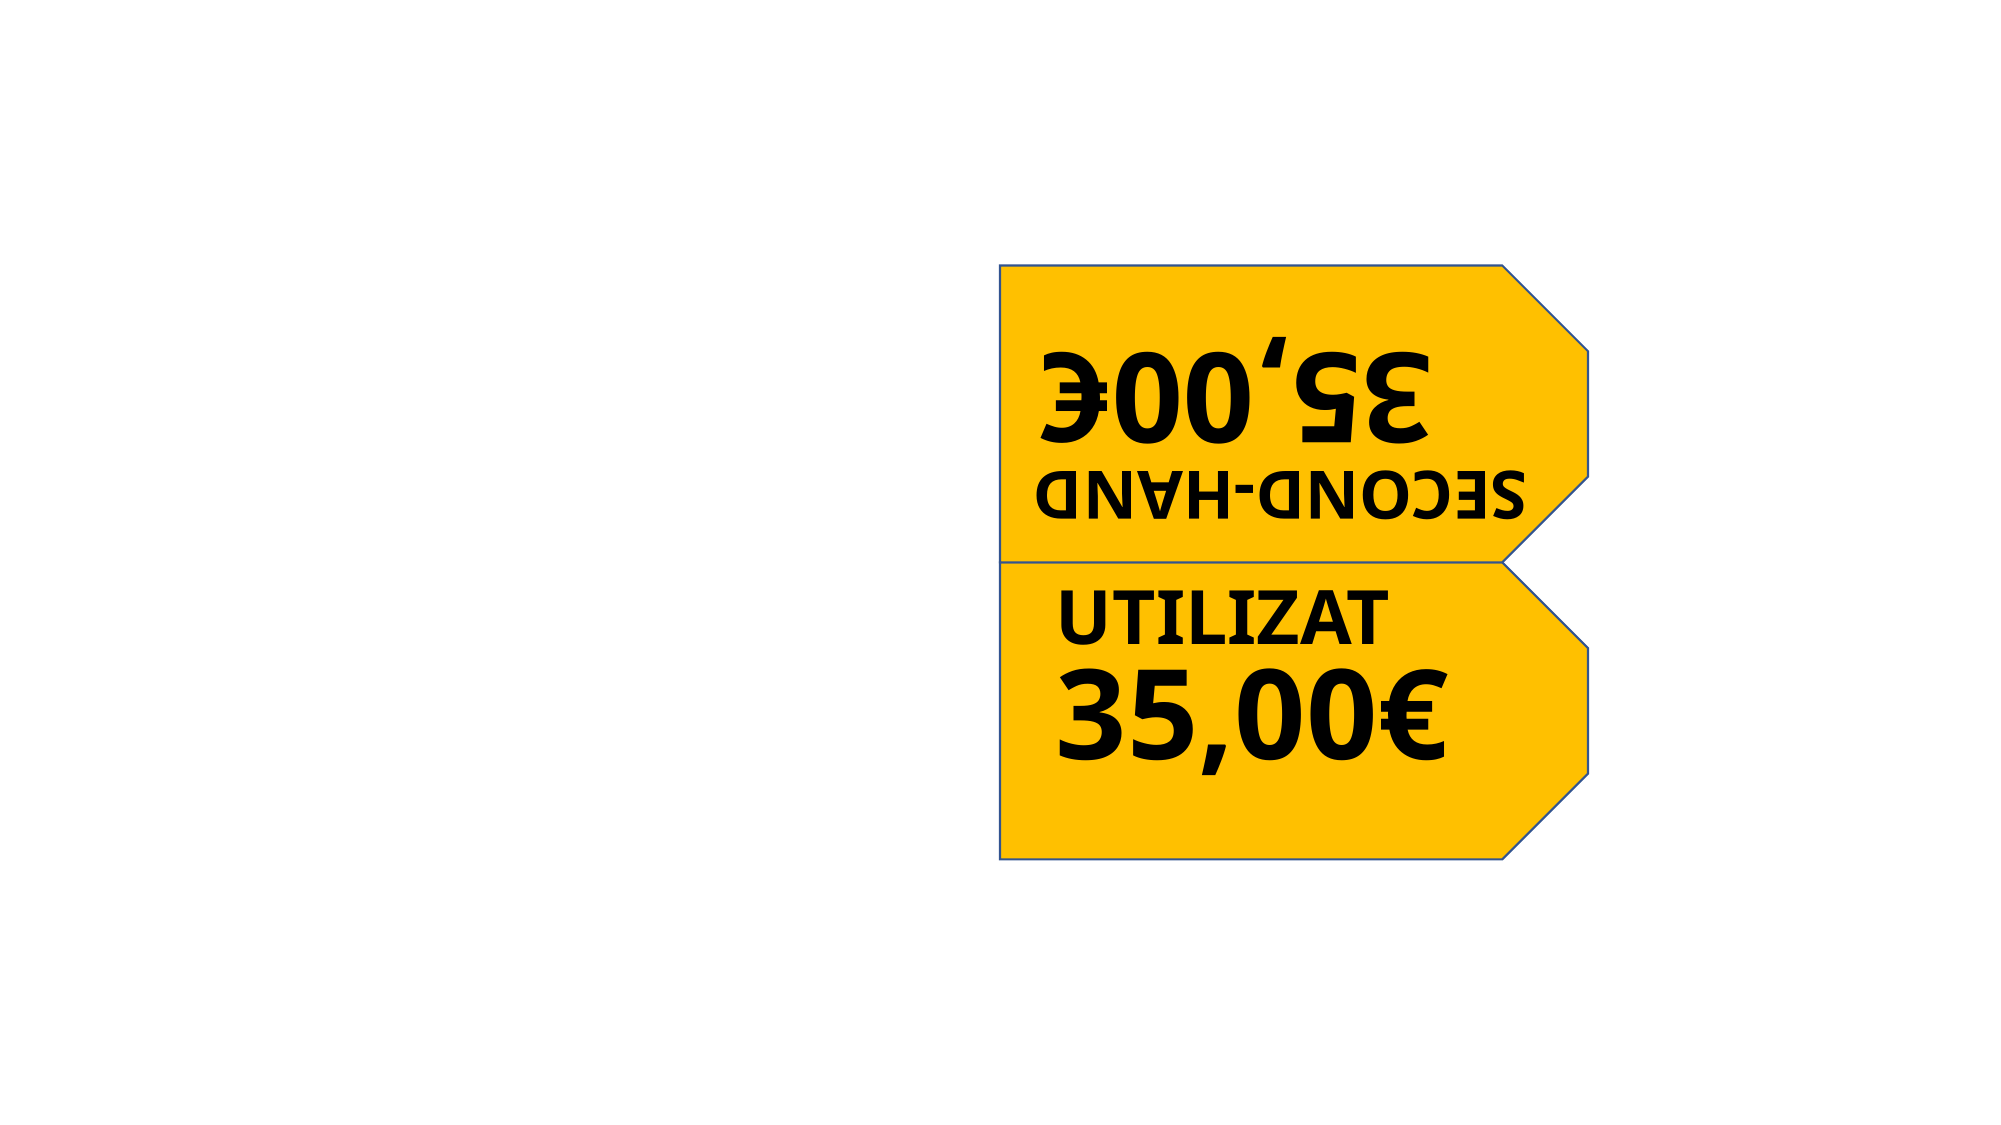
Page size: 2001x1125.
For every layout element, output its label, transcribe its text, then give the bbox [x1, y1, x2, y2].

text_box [999, 562, 1588, 860]
text_box [998, 546, 1521, 564]
text_box [998, 264, 1590, 524]
text_box SECOND-HAND [975, 450, 1543, 546]
text_box 35,00€ [973, 321, 1449, 487]
